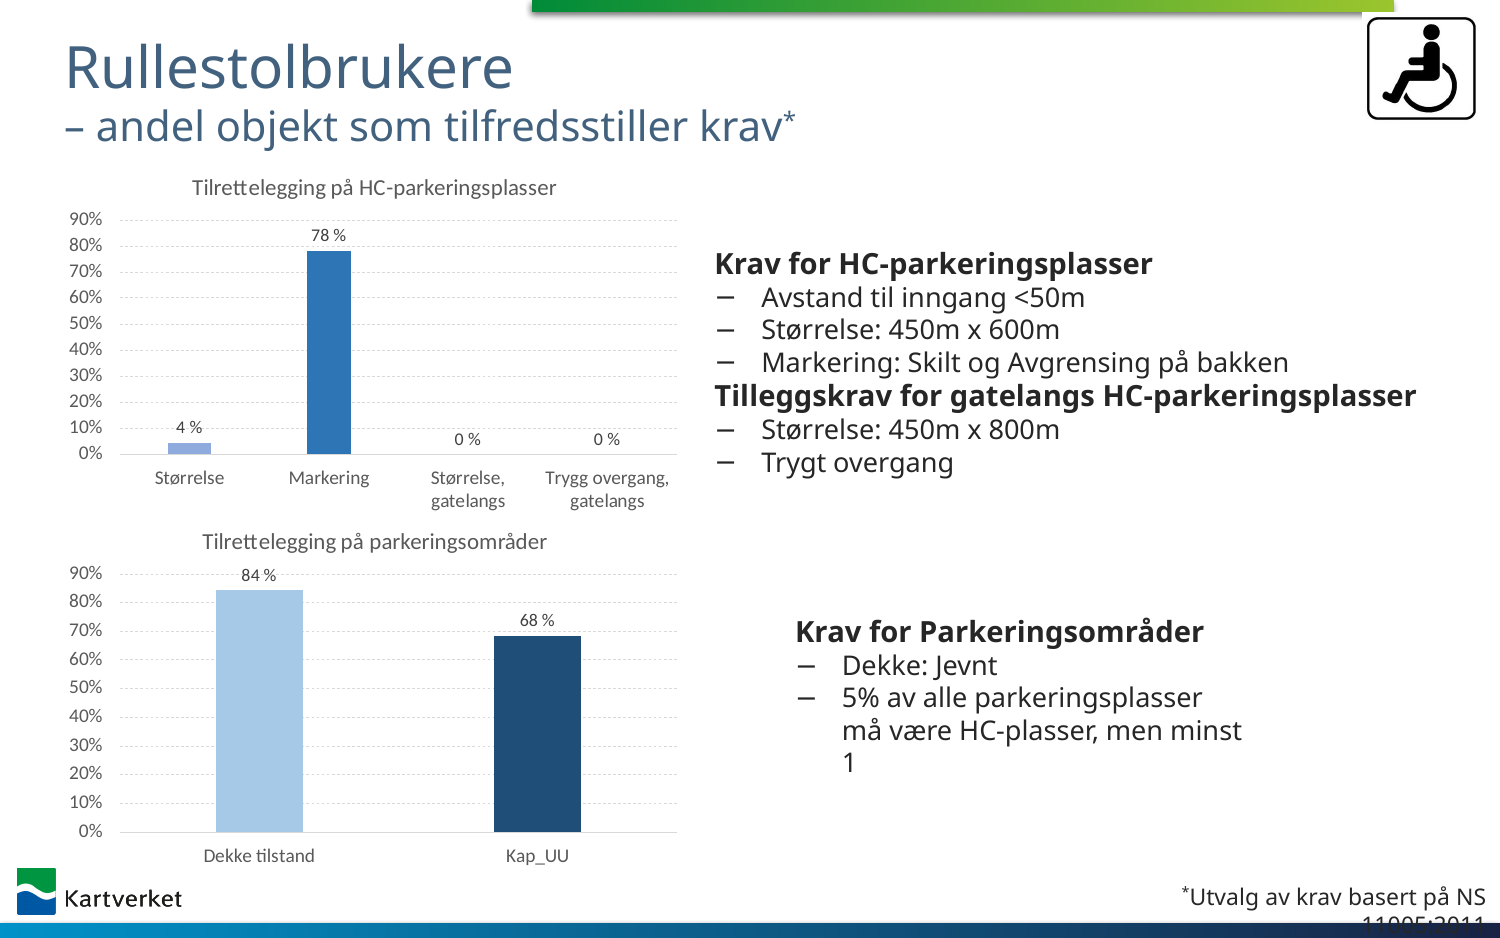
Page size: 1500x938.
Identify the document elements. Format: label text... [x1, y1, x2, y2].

text_box Rullestolbrukere – andel objekt som tilfredsstiller krav* [49, 25, 1431, 158]
picture [62, 520, 688, 874]
text_box Krav for Parkeringsområder Dekke: Jevnt 5% av alle parkeringsplasser må være HC-plasser, men minst 1 [780, 605, 1261, 786]
text_box Krav for HC-parkeringsplasser Avstand til inngang <50m Størrelse: 450m x 600m Markering: Skilt og Avgrensing på bakken Tilleggskrav for gatelangs HC-parkeringsplasser Størrelse: 450m x 800m Trygt overgang [699, 237, 1433, 485]
text_box *Utvalg av krav basert på NS 11005:2011 [1068, 873, 1500, 938]
picture [62, 166, 688, 519]
picture [1362, 12, 1481, 126]
